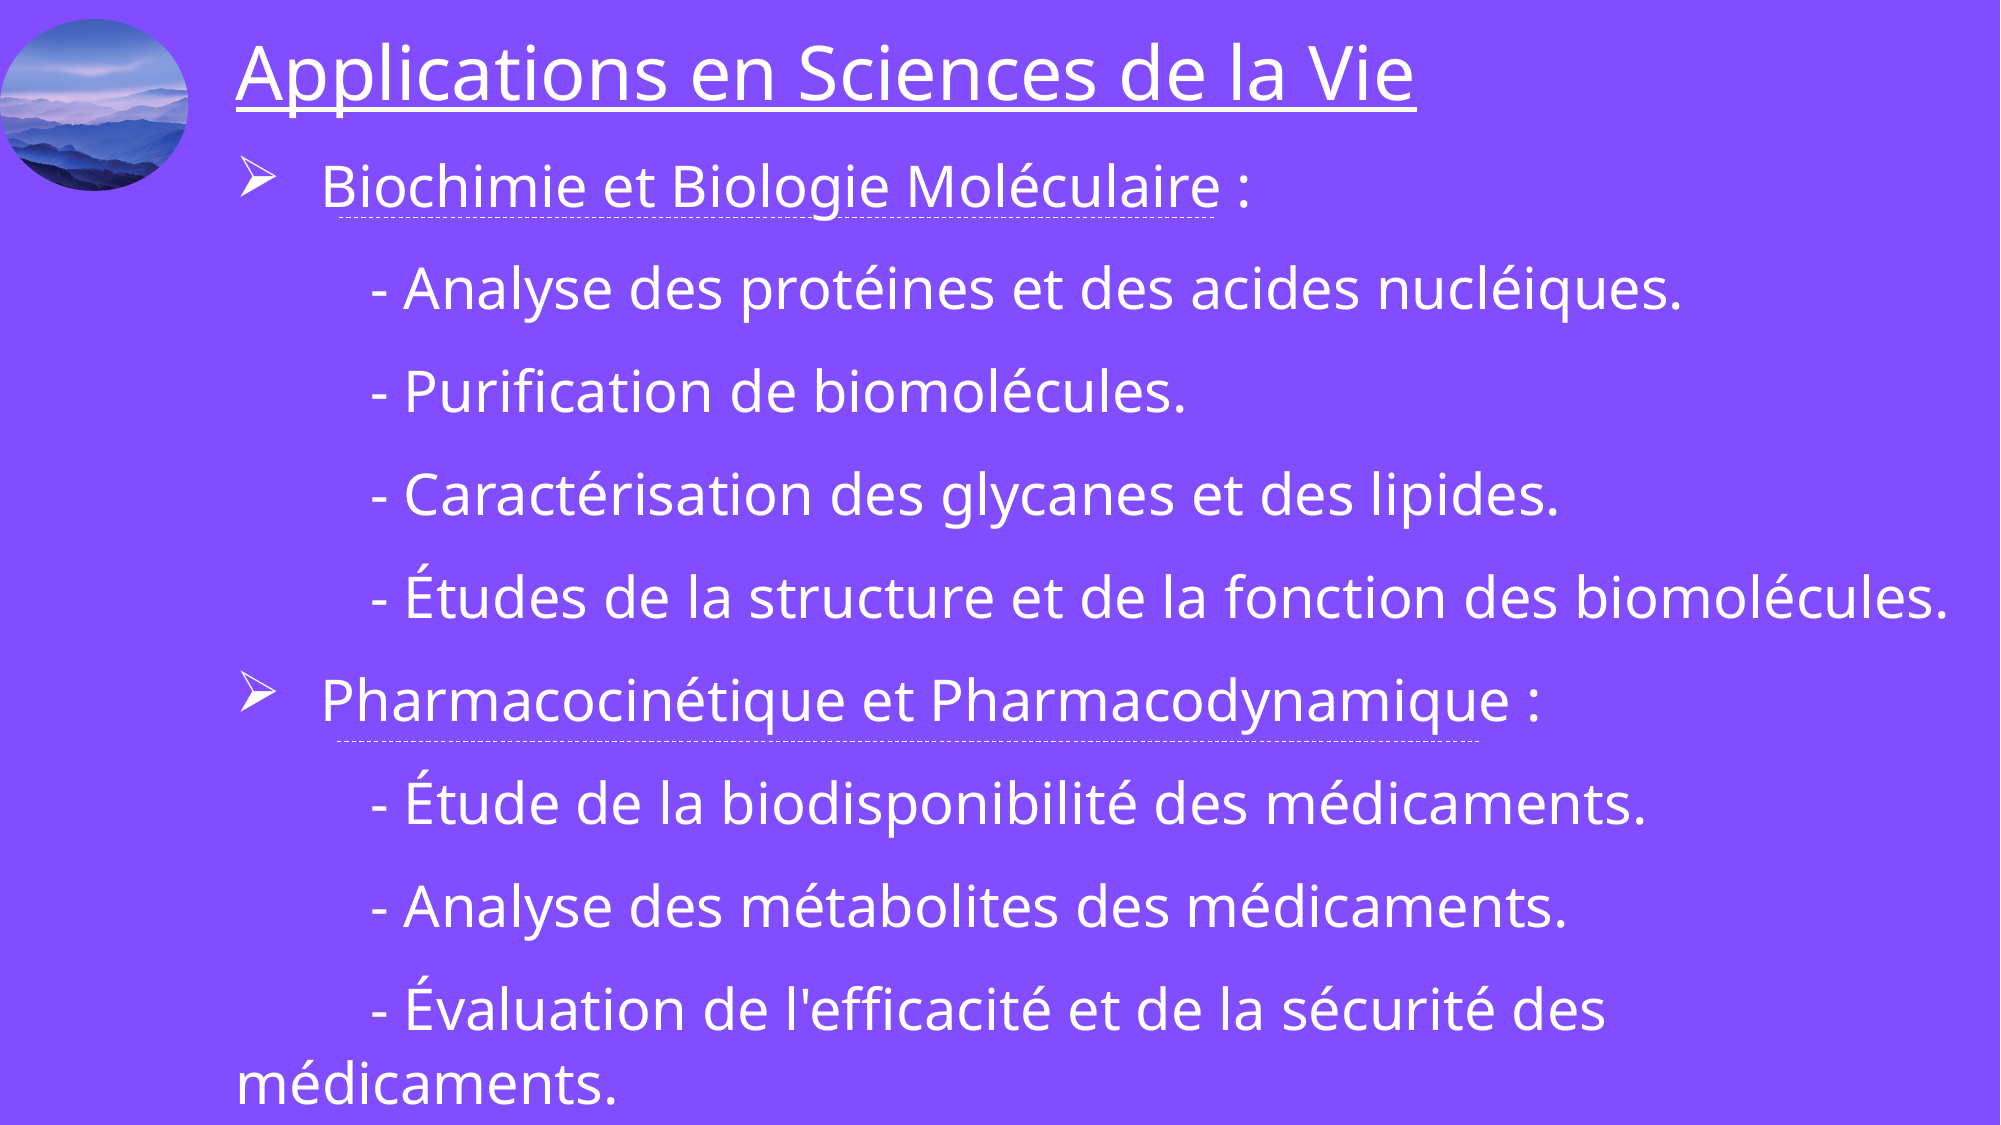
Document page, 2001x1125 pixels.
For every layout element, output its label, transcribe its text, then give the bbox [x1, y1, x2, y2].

subtitle Applications en Sciences de la Vie Biochimie et Biologie Moléculaire : - Analyse des protéines et des acides nucléiques. - Purification de biomolécules. - Caractérisation des glycanes et des lipides. - Études de la structure et de la fonction des biomolécules. Pharmacocinétique et Pharmacodynamique : - Étude de la biodisponibilité des médicaments. - Analyse des métabolites des médicaments. - Évaluation de l'efficacité et de la sécurité des médicaments. [235, 19, 2000, 1125]
picture [0, 18, 189, 191]
